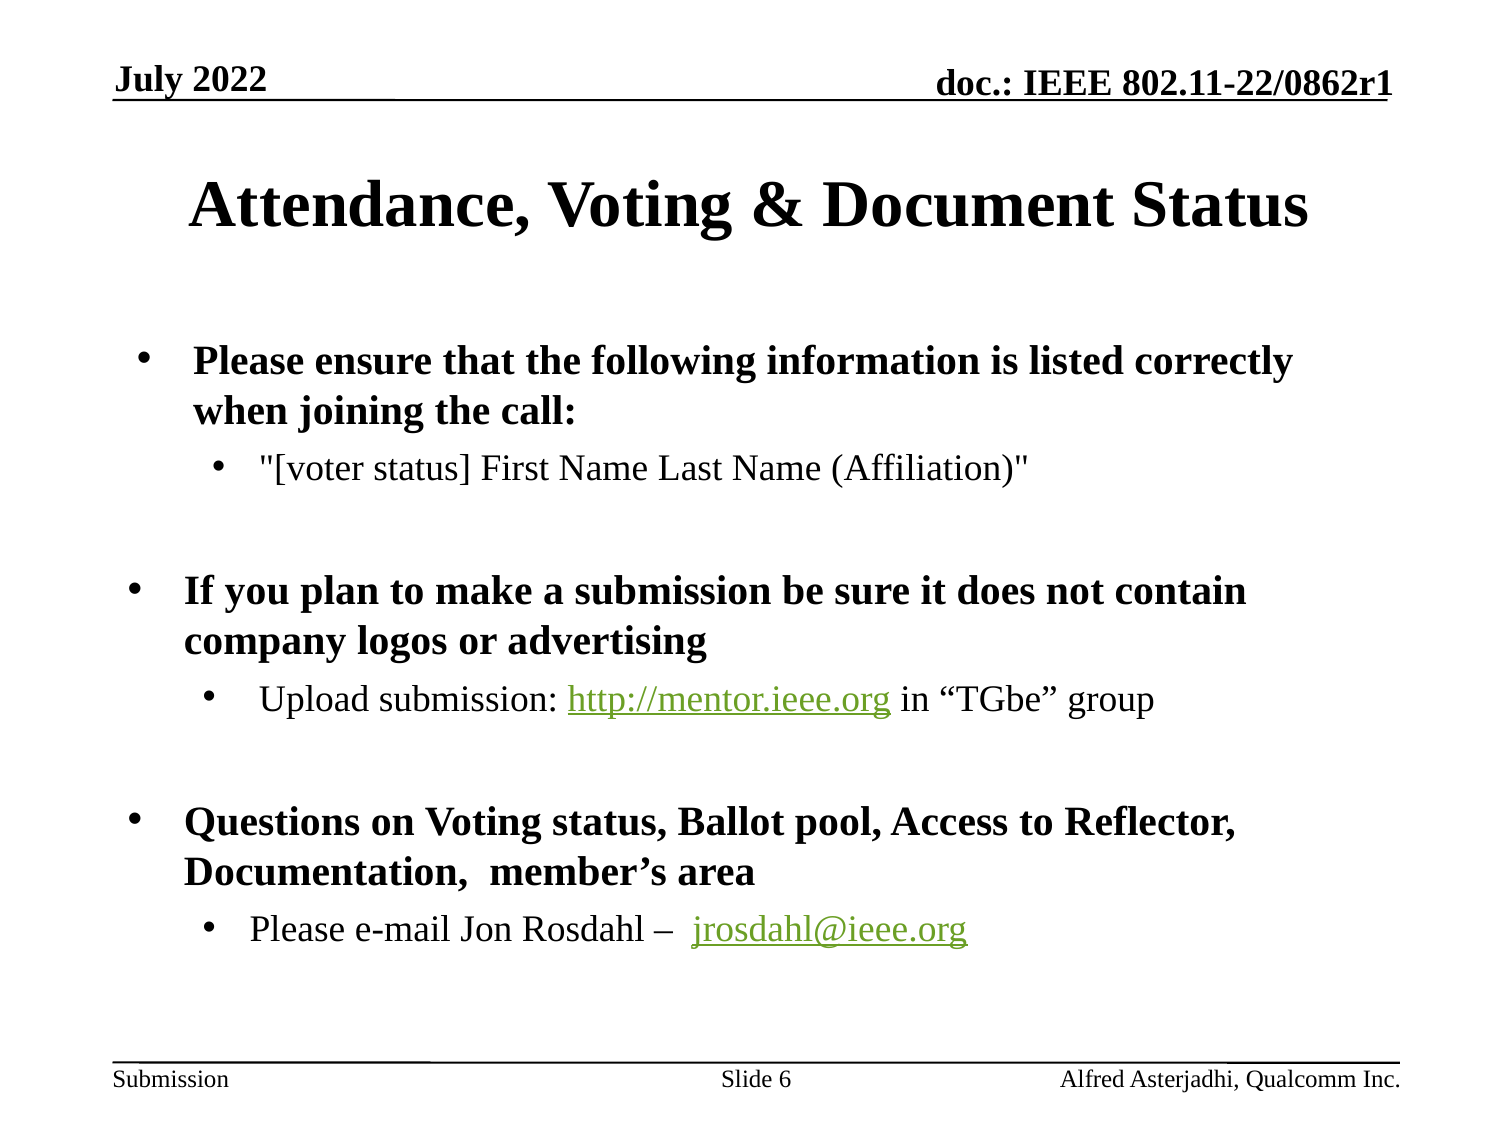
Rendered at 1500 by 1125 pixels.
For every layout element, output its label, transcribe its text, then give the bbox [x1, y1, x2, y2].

slide_number Slide 6 [712, 1061, 800, 1123]
list Please ensure that the following information is listed correctly when joining the call: "[voter status] First Name Last Name (Affiliation)" If you plan to make a submission be sure it does not contain company logos or advertising Upload submission: http://mentor.ieee.org in “TGbe” group Questions on Voting status, Ballot pool, Access to Reflector, Documentation, member’s area Please e-mail Jon Rosdahl – jrosdahl@ieee.org [112, 324, 1388, 1038]
title Attendance, Voting & Document Status [112, 112, 1388, 288]
footer Alfred Asterjadhi, Qualcomm Inc. [878, 1061, 1402, 1093]
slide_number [114, 54, 423, 100]
